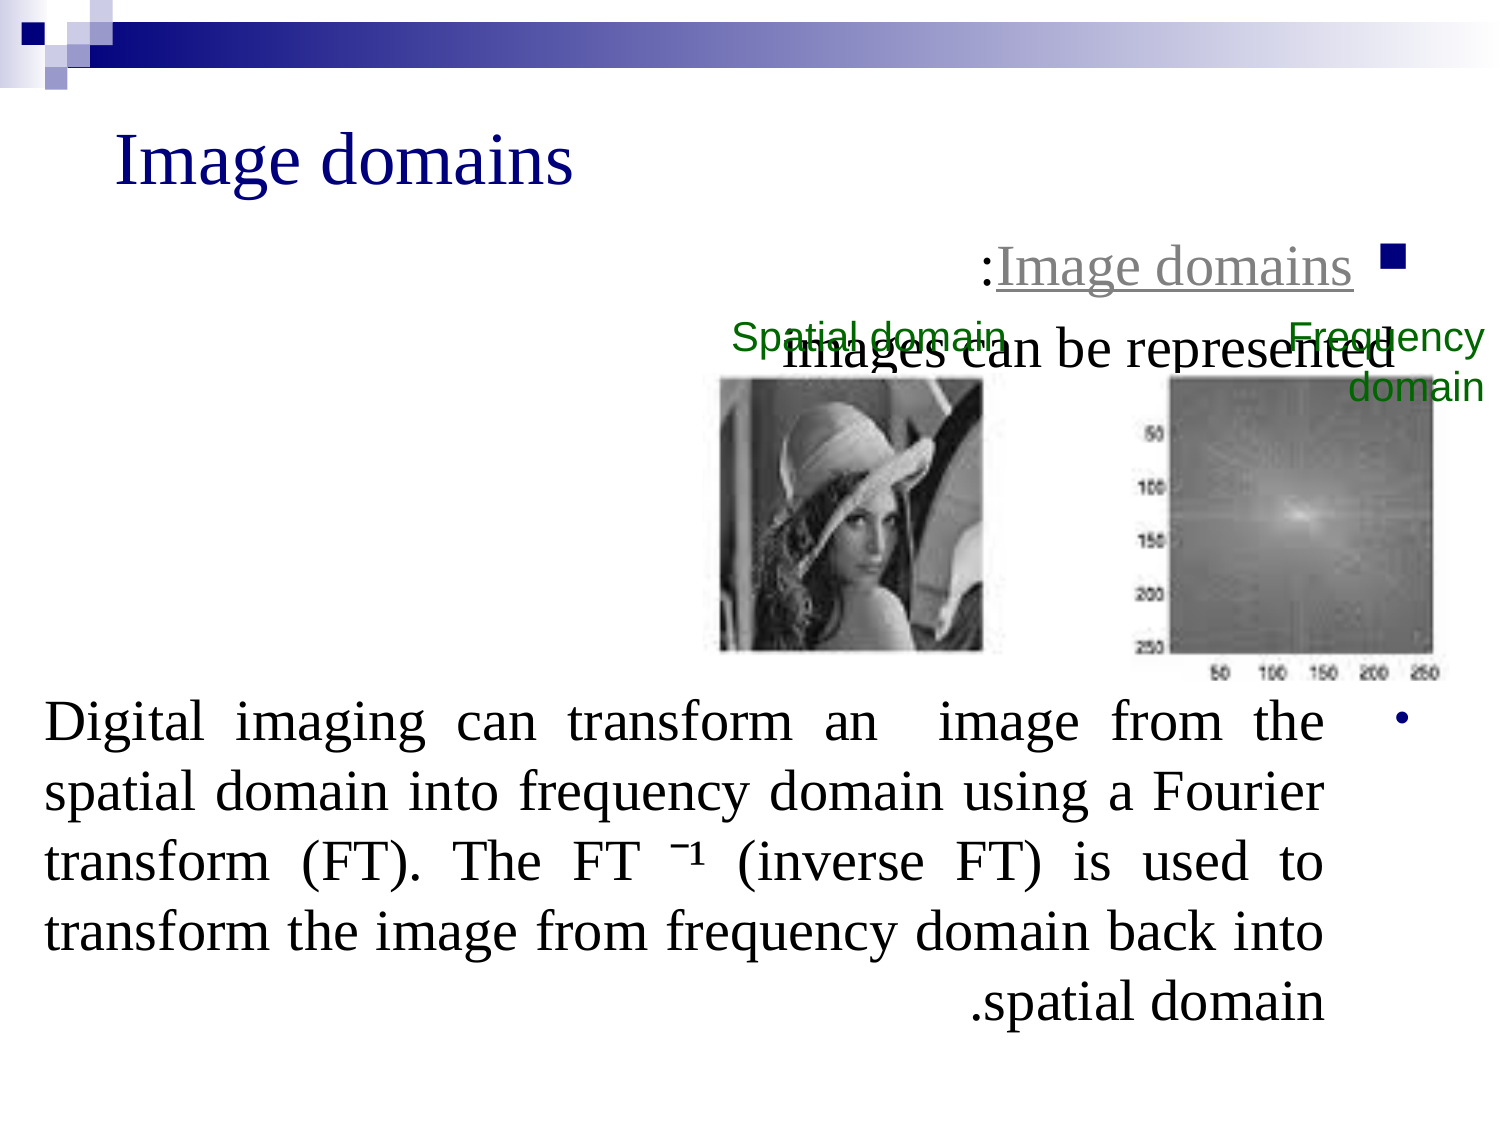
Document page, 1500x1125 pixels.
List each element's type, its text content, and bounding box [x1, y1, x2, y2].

list Image domains: images can be represented into 2 domains: spatial domain Frequency domain Digital imaging can transform an image from the spatial domain into frequency domain using a Fourier transform (FT). The FT ˉ¹ (inverse FT) is used to transform the image from frequency domain back into spatial domain. [29, 219, 1426, 1036]
text_box Frequency domain [1124, 302, 1500, 418]
text_box Image domains [100, 101, 963, 207]
picture [702, 373, 1450, 681]
text_box Spatial domain [596, 302, 1022, 368]
